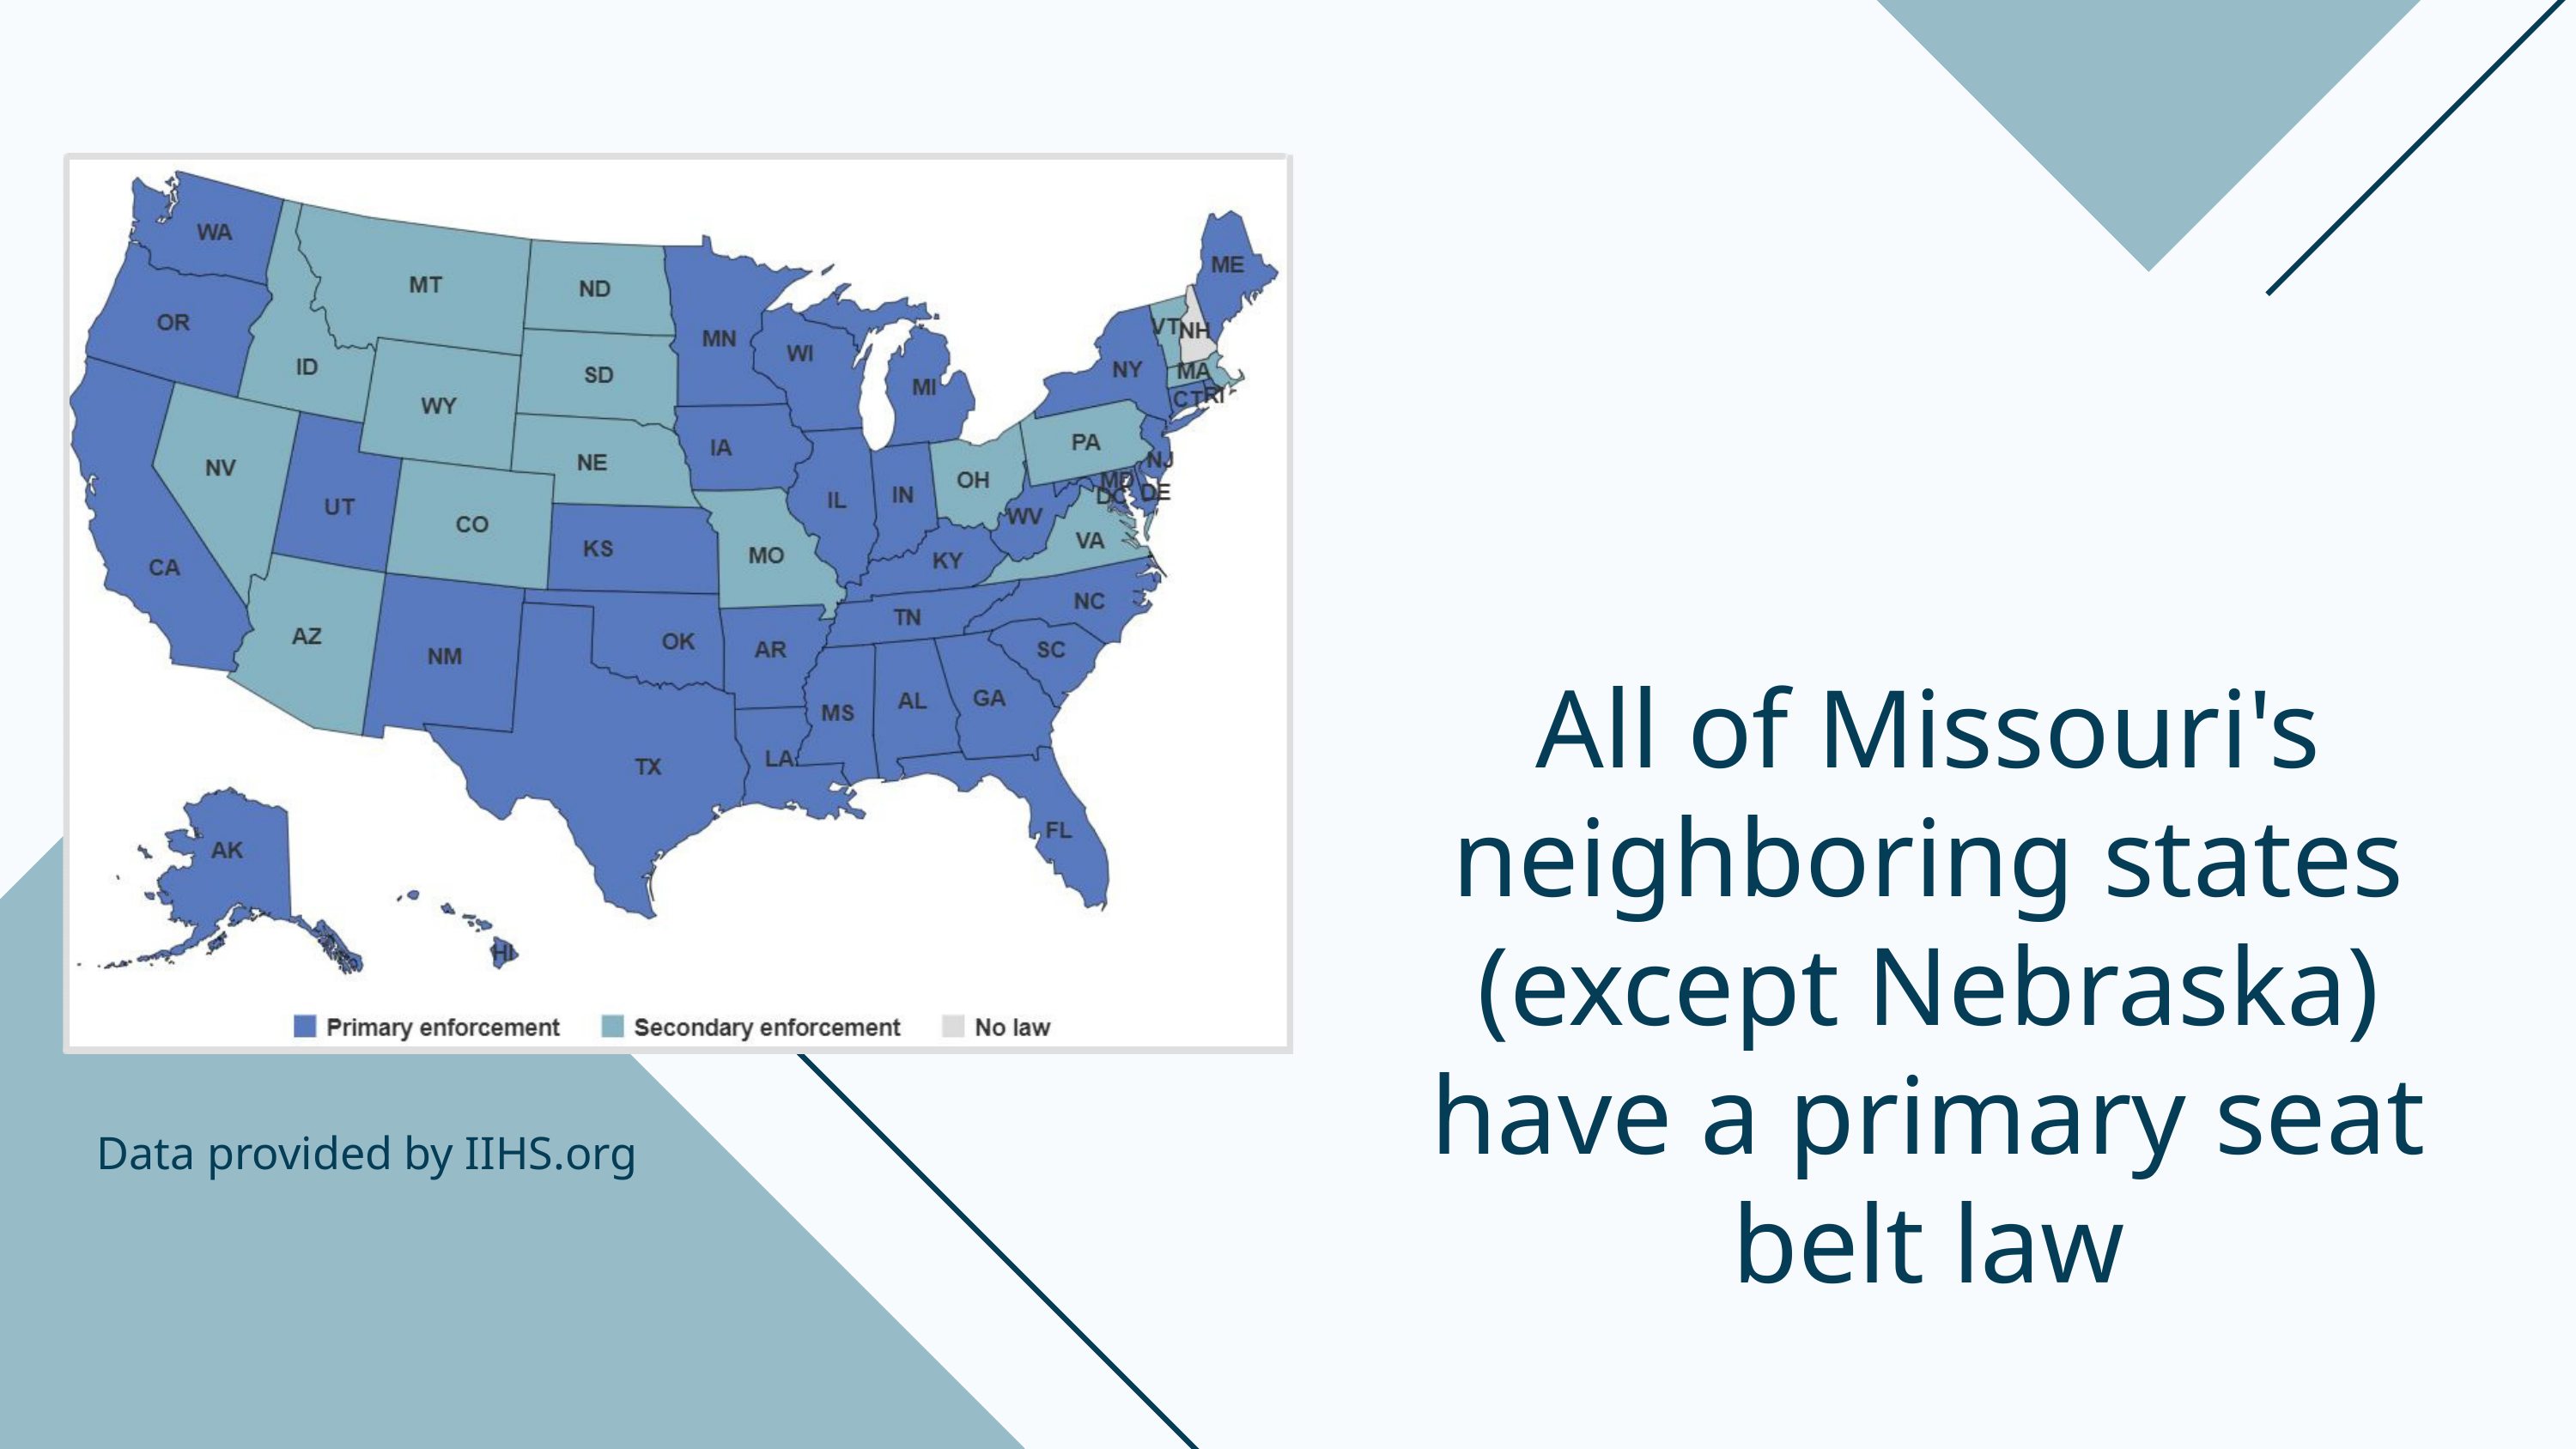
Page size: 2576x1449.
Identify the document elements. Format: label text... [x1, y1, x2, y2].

text_box [1876, 0, 2421, 272]
title All of Missouri's neighboring states (except Nebraska) have a primary seat belt law [1392, 660, 2466, 1305]
text_box Data provided by IIHS.org [63, 1115, 672, 1179]
text_box [0, 838, 1025, 1449]
picture [0, 152, 1741, 1054]
